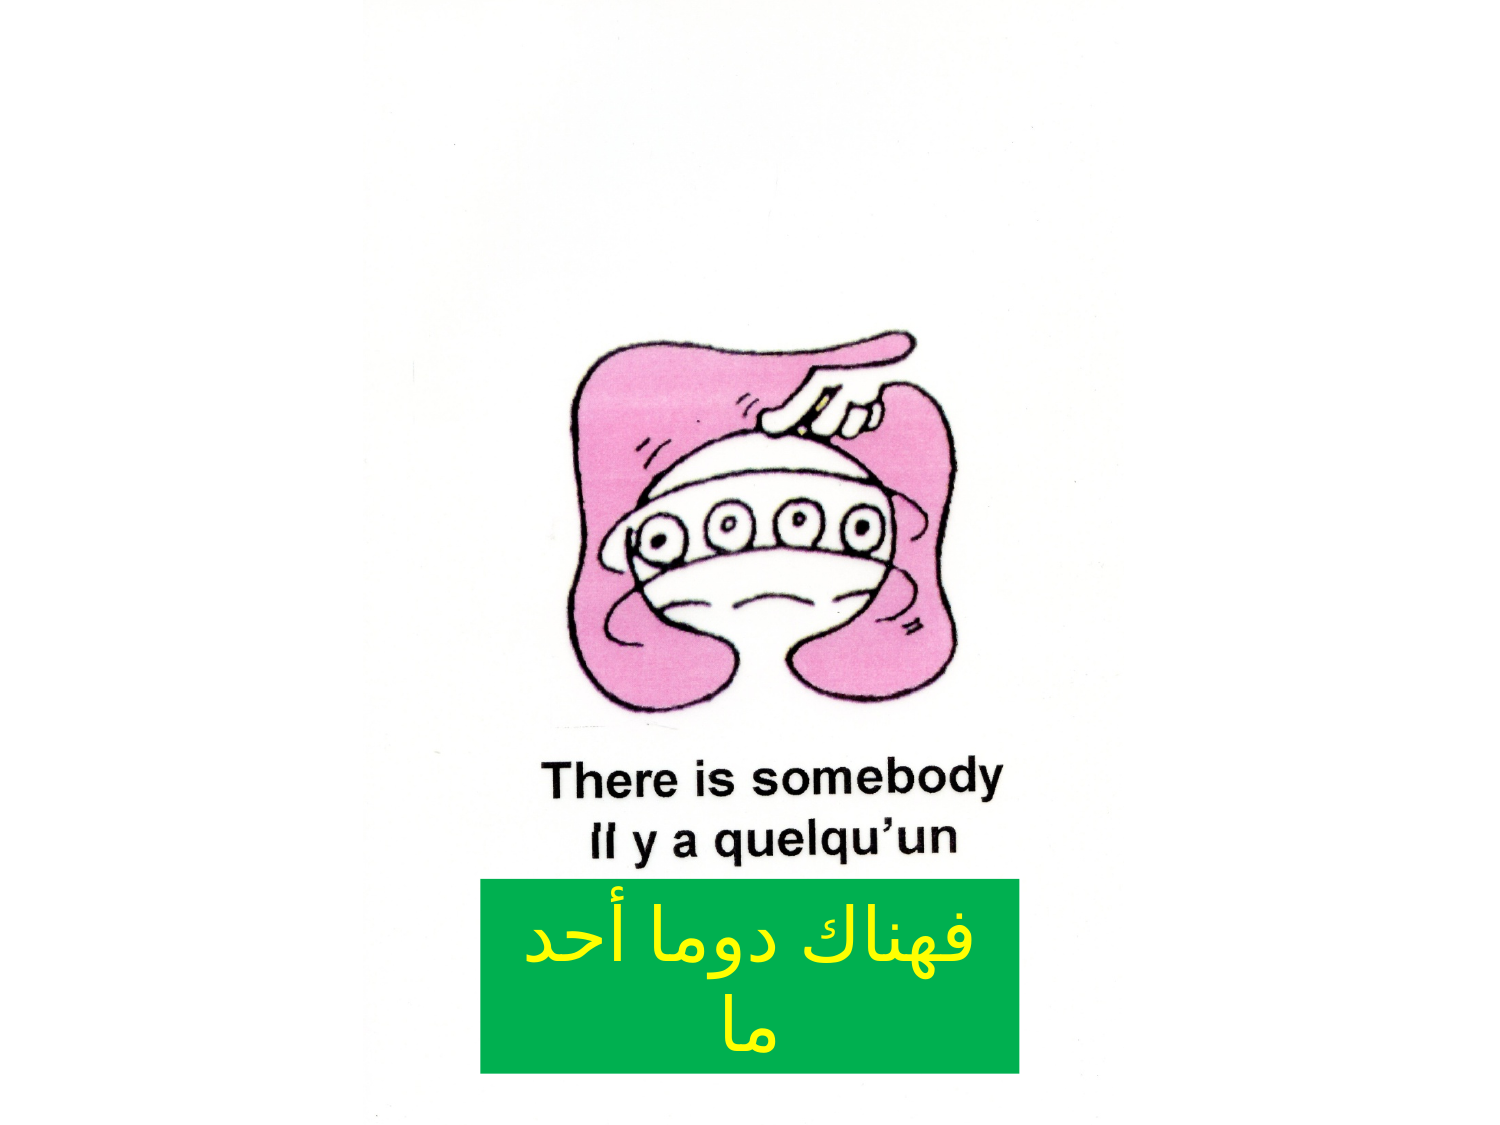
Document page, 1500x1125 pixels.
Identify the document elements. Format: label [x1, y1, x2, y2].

picture [363, 0, 1124, 1125]
